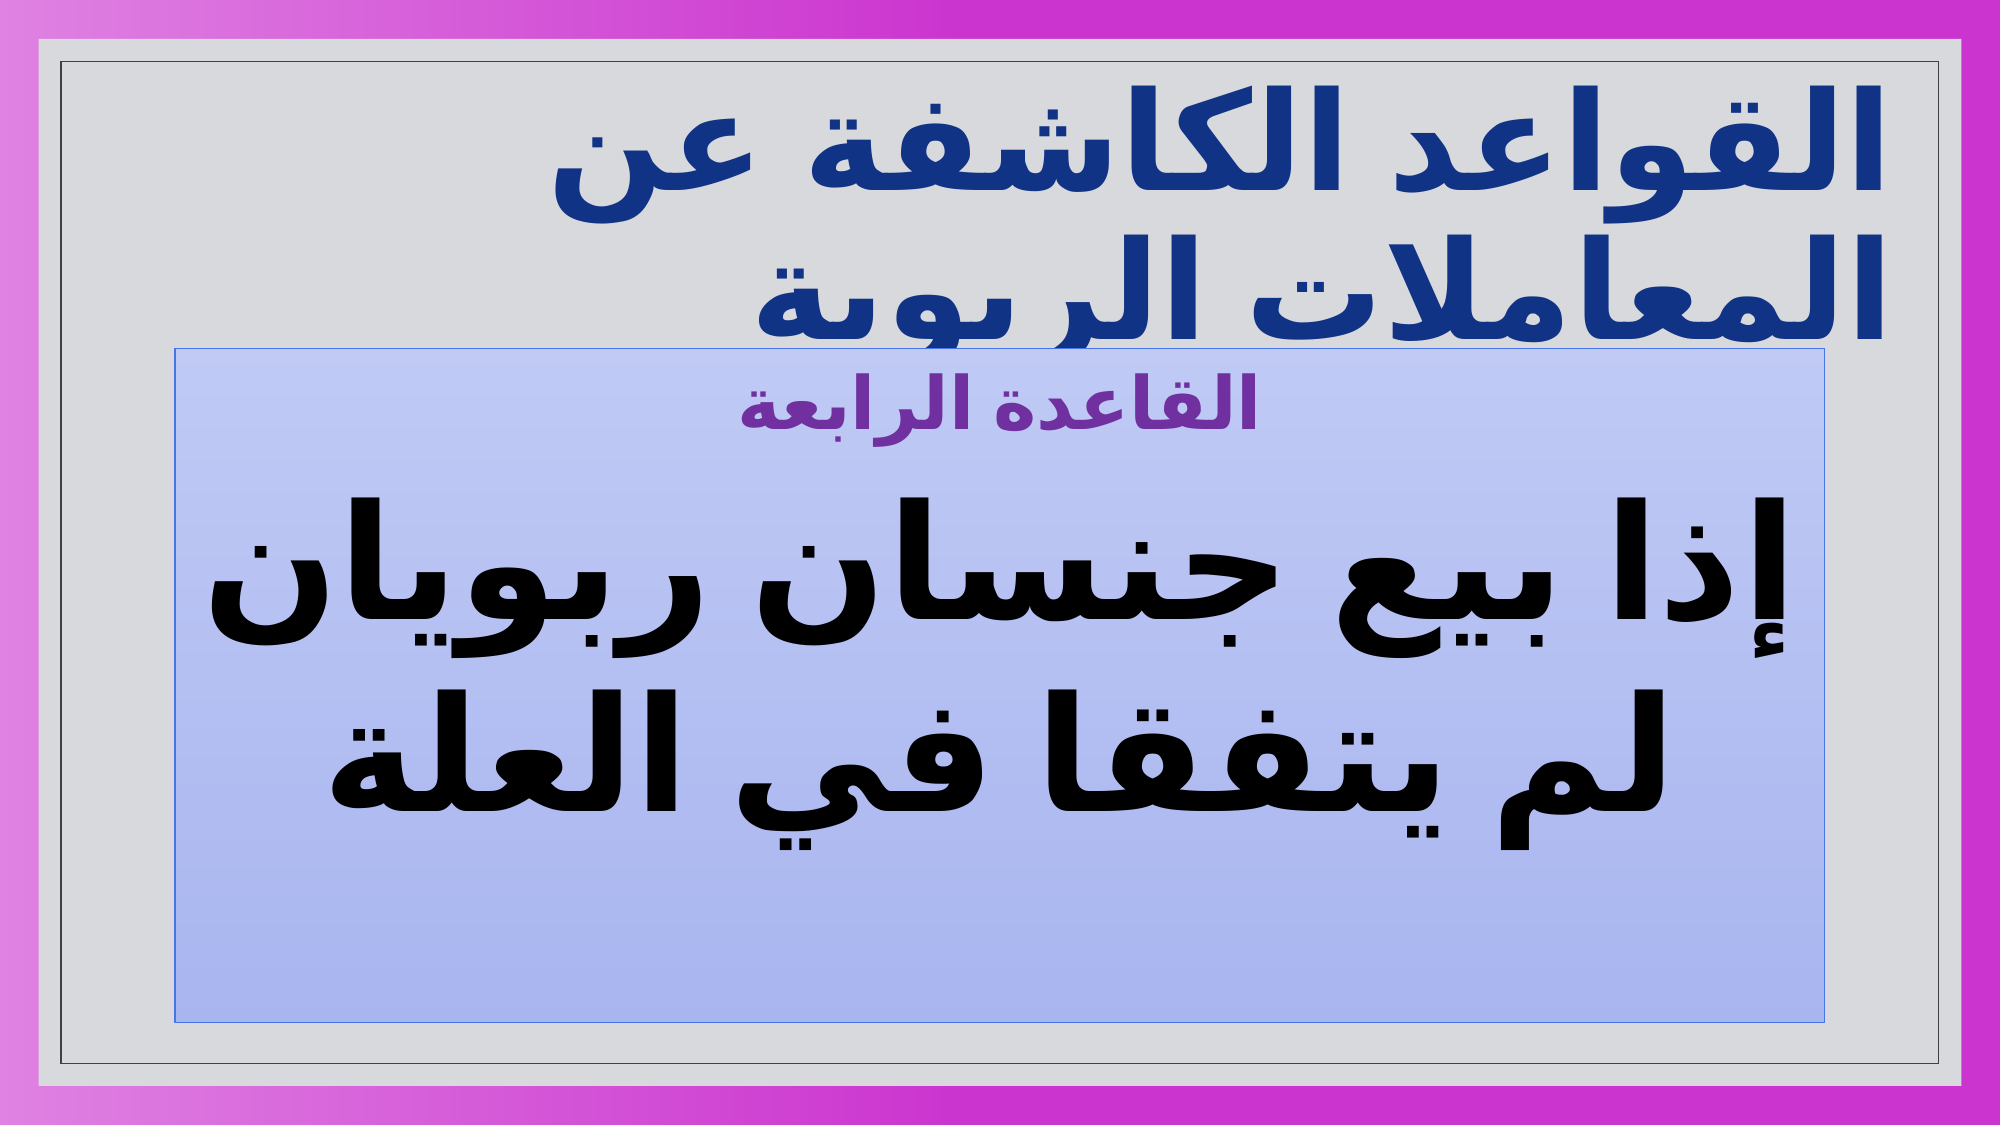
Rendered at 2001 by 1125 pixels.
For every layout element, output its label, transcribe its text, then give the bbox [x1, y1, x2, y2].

title القواعد الكاشفة عن المعاملات الربوية [71, 92, 1910, 349]
list القاعدة الرابعة إذا بيع جنسان ربويان لم يتفقا في العلة [174, 348, 1825, 1023]
